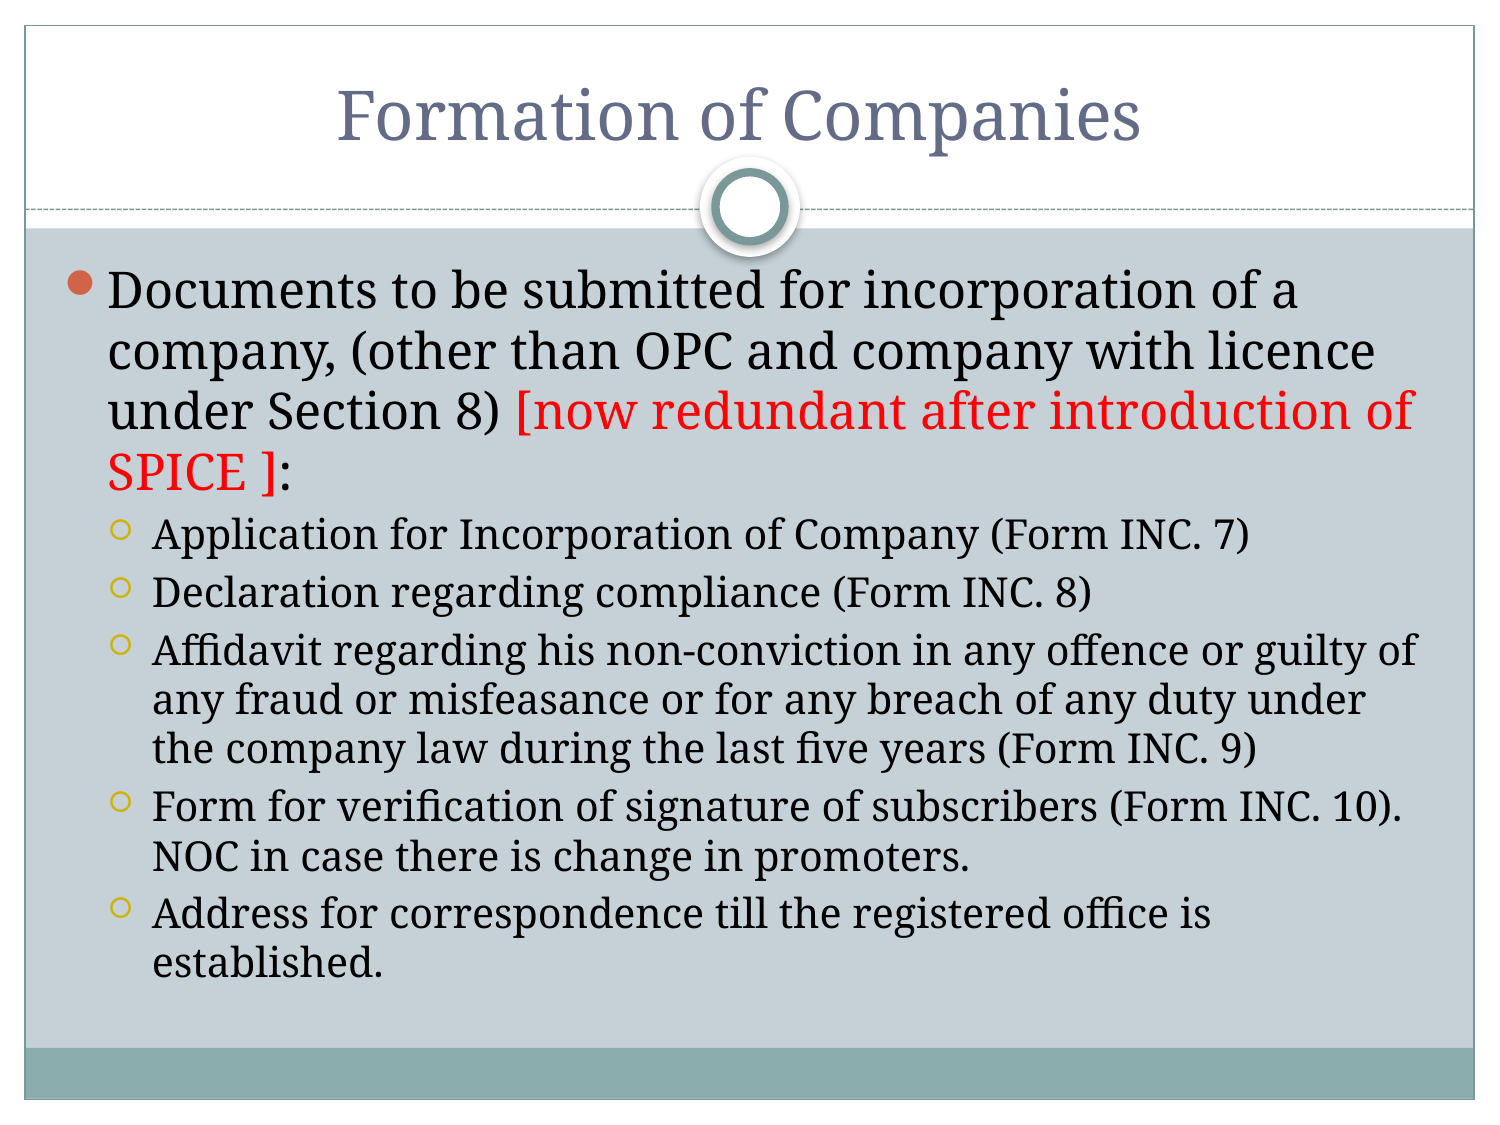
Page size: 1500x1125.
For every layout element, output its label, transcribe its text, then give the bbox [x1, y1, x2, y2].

list Documents to be submitted for incorporation of a company, (other than OPC and company with licence under Section 8) [now redundant after introduction of SPICE ]: Application for Incorporation of Company (Form INC. 7) Declaration regarding compliance (Form INC. 8) Affidavit regarding his non-conviction in any offence or guilty of any fraud or misfeasance or for any breach of any duty under the company law during the last five years (Form INC. 9) Form for verification of signature of subscribers (Form INC. 10). NOC in case there is change in promoters. Address for correspondence till the registered office is established. [49, 250, 1445, 1001]
title Formation of Companies [49, 37, 1450, 162]
